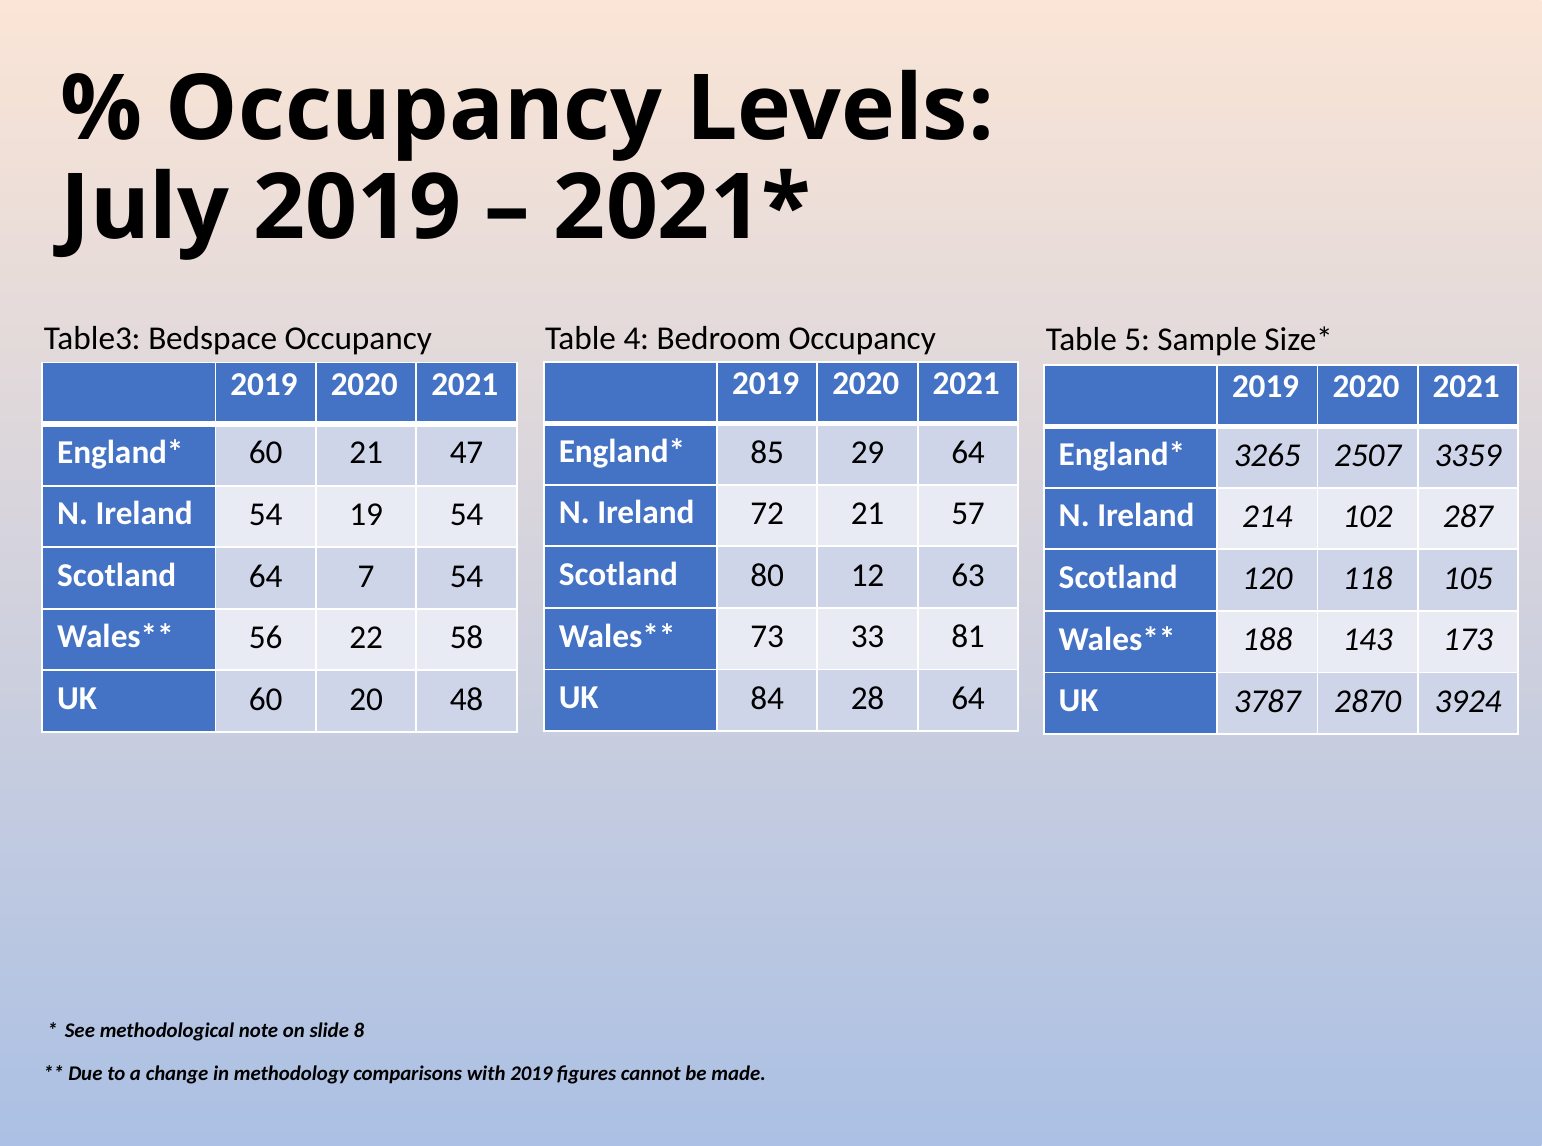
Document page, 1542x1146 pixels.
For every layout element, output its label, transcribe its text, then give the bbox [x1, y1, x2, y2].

table_cell 58 [417, 610, 516, 669]
table_cell 19 [317, 487, 415, 546]
table_header [1045, 366, 1216, 424]
table_cell 28 [818, 670, 917, 730]
table_header [545, 363, 716, 421]
table_header 2019 [1218, 366, 1317, 424]
table_cell 105 [1419, 550, 1517, 610]
table_cell 64 [216, 548, 315, 608]
table_cell N. Ireland [1045, 489, 1216, 548]
text_box ** Due to a change in methodology comparisons with 2019 figures cannot be made. [28, 1052, 1487, 1092]
table_cell 64 [919, 426, 1017, 484]
table_cell Wales** [545, 609, 716, 669]
table_cell Wales** [1045, 612, 1216, 672]
text_box * See methodological note on slide 8 [32, 997, 672, 1052]
table_cell 287 [1419, 489, 1517, 548]
table_cell 64 [919, 670, 1017, 730]
table_cell England* [1045, 429, 1216, 487]
table_cell 2507 [1318, 429, 1417, 487]
table_cell 48 [417, 671, 516, 731]
table_cell 120 [1218, 550, 1317, 610]
table_cell 3359 [1419, 429, 1517, 487]
table_cell 29 [818, 426, 917, 484]
table_cell 118 [1318, 550, 1417, 610]
table_header 2020 [818, 363, 917, 421]
table_cell UK [545, 670, 716, 730]
table_cell Scotland [43, 548, 215, 608]
table_cell UK [1045, 673, 1216, 733]
table_cell Scotland [1045, 550, 1216, 610]
table_cell 63 [919, 547, 1017, 607]
table_header [43, 363, 215, 421]
table_cell 54 [216, 487, 315, 546]
table_header 2021 [1419, 366, 1517, 424]
table_cell 60 [216, 671, 315, 731]
table_cell 81 [919, 609, 1017, 669]
table_cell 22 [317, 610, 415, 669]
table_cell 20 [317, 671, 415, 731]
table_cell 102 [1318, 489, 1417, 548]
table_header 2020 [1318, 366, 1417, 424]
text_box Table 5: Sample Size* [1031, 310, 1516, 365]
table_cell 33 [818, 609, 917, 669]
table_cell 143 [1318, 612, 1417, 672]
table_cell 54 [417, 548, 516, 608]
table_cell 80 [718, 547, 816, 607]
table_cell 7 [317, 548, 415, 608]
table_cell N. Ireland [43, 487, 215, 546]
table_cell 54 [417, 487, 516, 546]
table_cell 214 [1218, 489, 1317, 548]
table_header 2020 [317, 363, 415, 421]
table_cell 57 [919, 486, 1017, 545]
table_cell N. Ireland [545, 486, 716, 545]
title % Occupancy Levels: July 2019 – 2021* [45, 53, 1375, 266]
table_cell UK [43, 671, 215, 731]
table_cell 3265 [1218, 429, 1317, 487]
table_cell 85 [718, 426, 816, 484]
table_cell 72 [718, 486, 816, 545]
table_cell 3924 [1419, 673, 1517, 733]
table_cell 84 [718, 670, 816, 730]
table_cell 21 [818, 486, 917, 545]
table_cell 173 [1419, 612, 1517, 672]
text_box Table3: Bedspace Occupancy [29, 309, 514, 364]
table_cell 73 [718, 609, 816, 669]
table_header 2021 [919, 363, 1017, 421]
table_cell 47 [417, 427, 516, 485]
table_cell Wales** [43, 610, 215, 669]
table_cell 21 [317, 427, 415, 485]
table_cell 60 [216, 427, 315, 485]
table_cell 2870 [1318, 673, 1417, 733]
table_header 2019 [216, 363, 315, 421]
table_cell 3787 [1218, 673, 1317, 733]
table_header 2021 [417, 363, 516, 421]
table_cell England* [43, 427, 215, 485]
table_cell 56 [216, 610, 315, 669]
table_cell 12 [818, 547, 917, 607]
table_cell Scotland [545, 547, 716, 607]
text_box Table 4: Bedroom Occupancy [530, 309, 1015, 364]
table_header 2019 [718, 363, 816, 421]
table_cell 188 [1218, 612, 1317, 672]
table_cell England* [545, 426, 716, 484]
